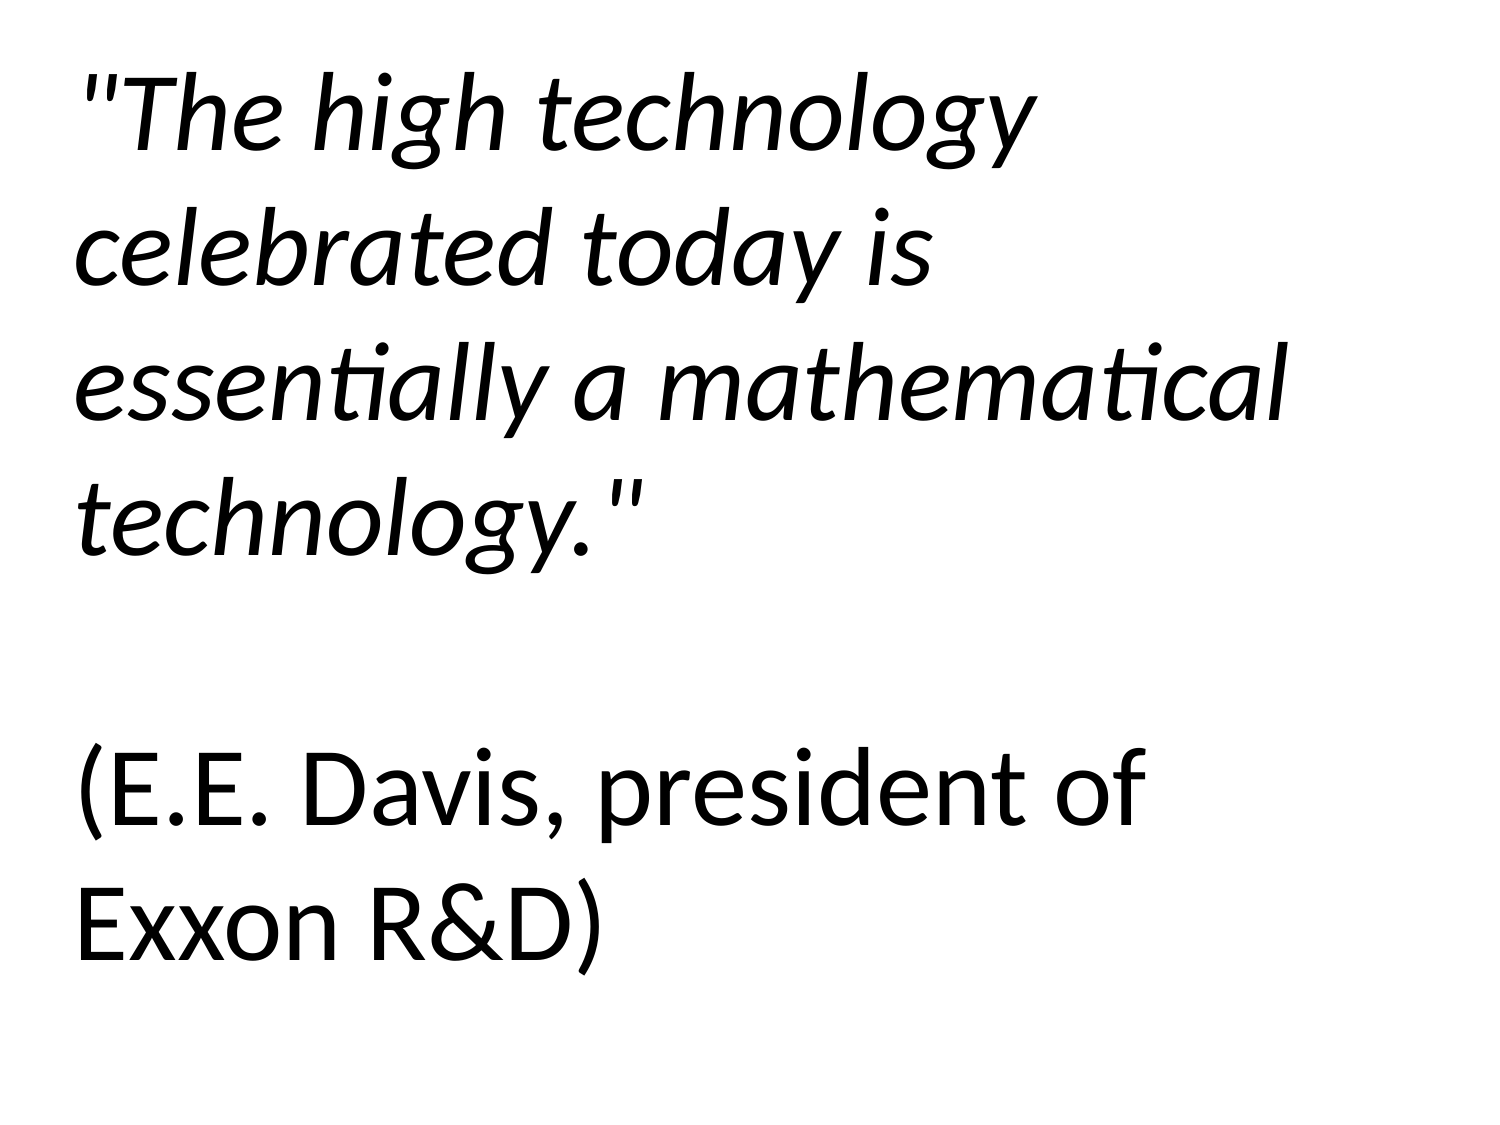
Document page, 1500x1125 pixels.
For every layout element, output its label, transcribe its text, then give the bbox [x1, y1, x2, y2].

text_box "The high technology celebrated today is essentially a mathematical technology." (E.E. Davis, president of Exxon R&D) [59, 30, 1441, 990]
